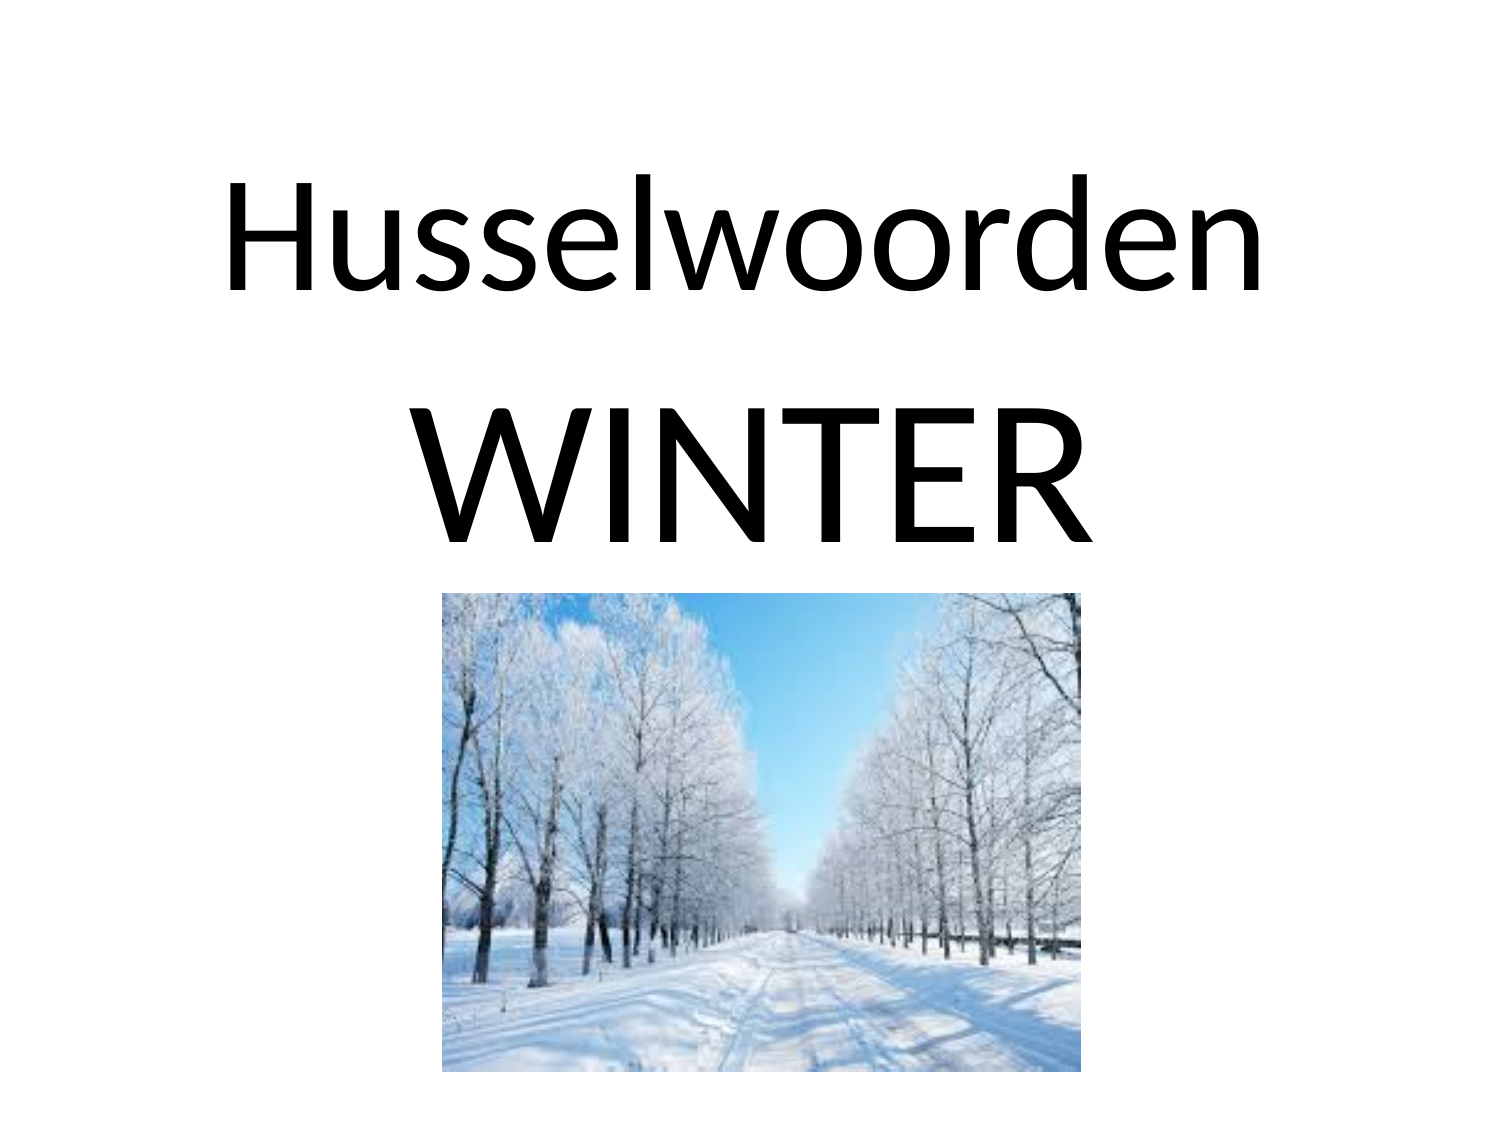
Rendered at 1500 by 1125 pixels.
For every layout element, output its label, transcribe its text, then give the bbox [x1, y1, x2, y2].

picture [442, 593, 1081, 1072]
text_box WINTER [289, 326, 1235, 591]
title Husselwoorden [135, 54, 1355, 394]
